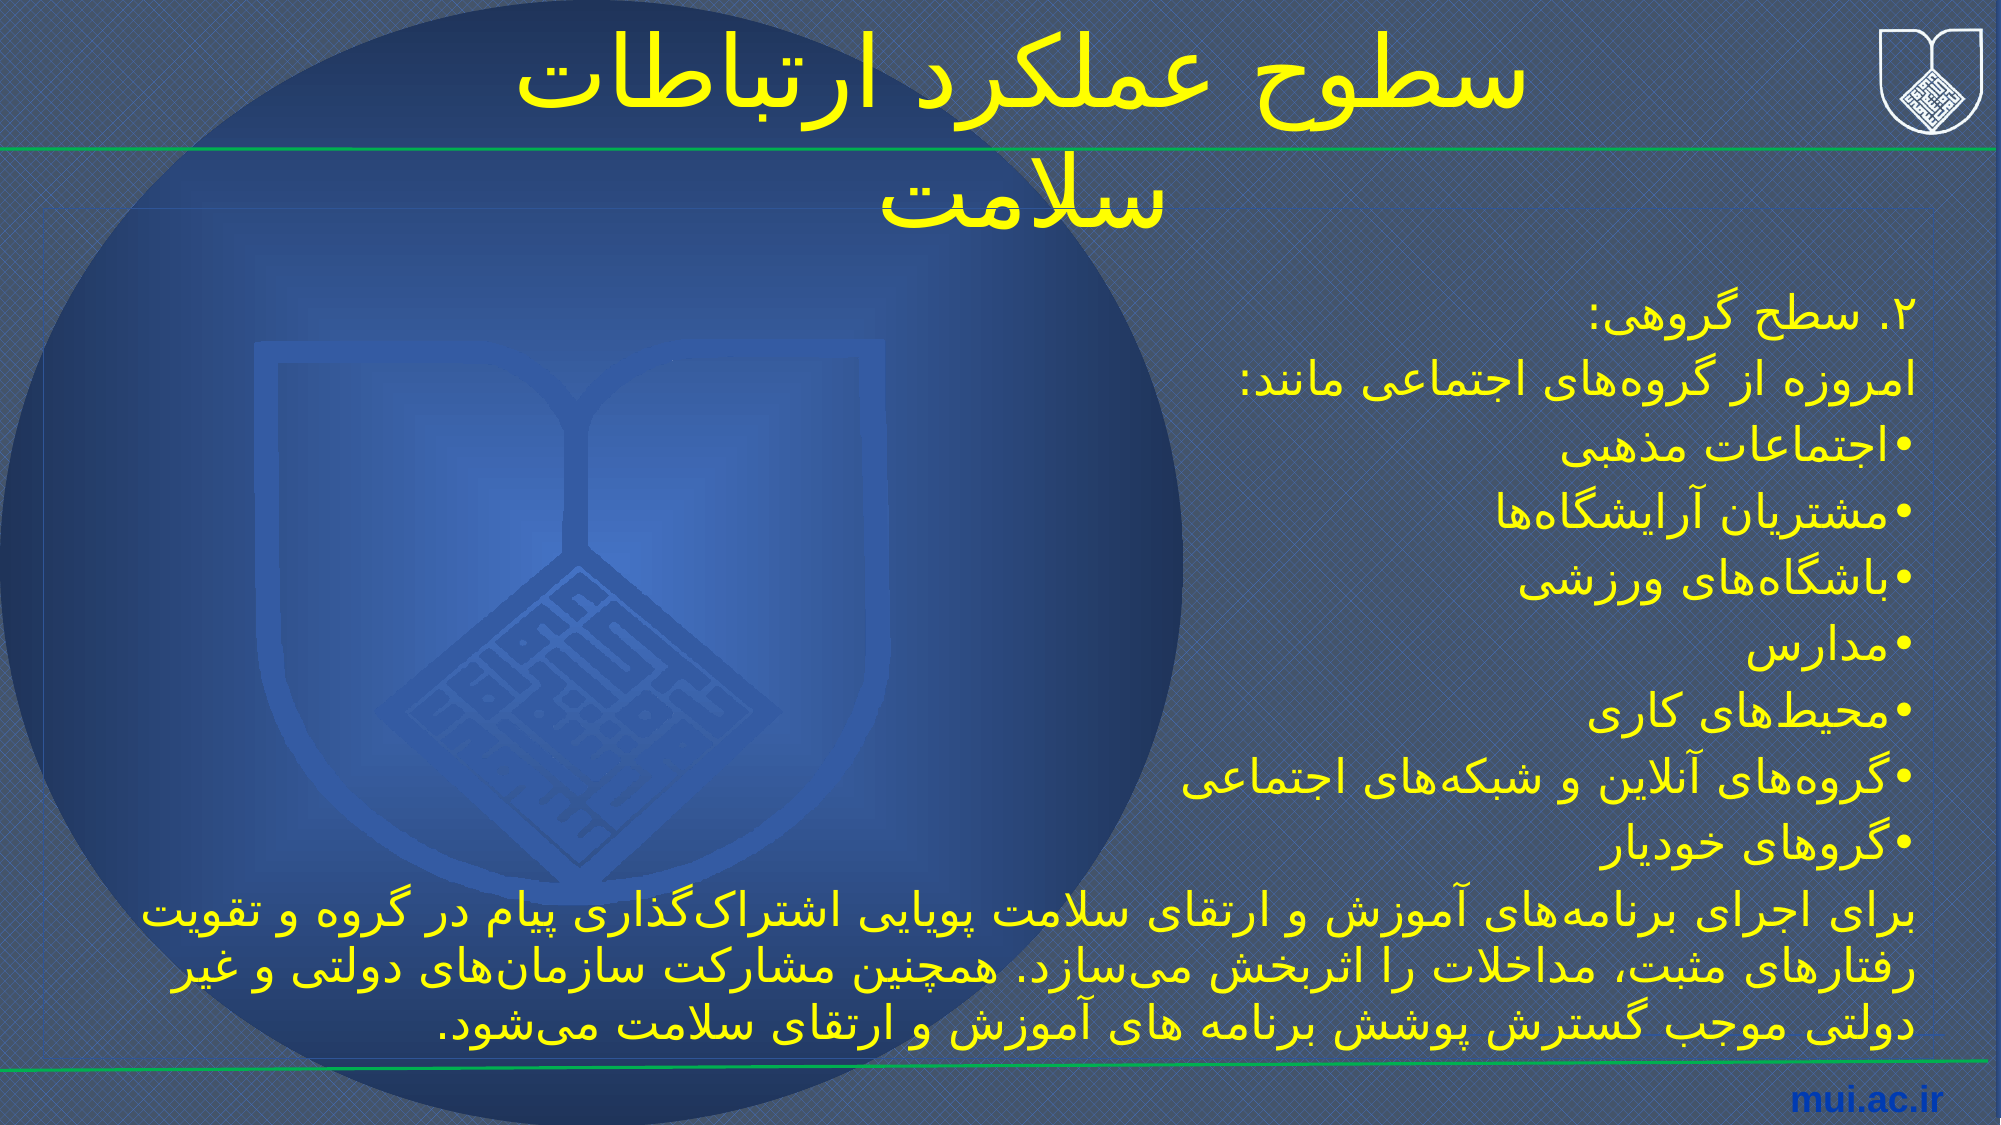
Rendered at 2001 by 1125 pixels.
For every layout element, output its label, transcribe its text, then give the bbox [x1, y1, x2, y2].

list ۲. سطح گروهی: امروزه از گروه‌های اجتماعی مانند: • اجتماعات مذهبی • مشتریان آرایشگاه‌ها • باشگاه‌های ورزشی • مدارس • محیط‌های کاری • گروه‌های آنلاین و شبکه‌های اجتماعی • گروهای خودیار برای اجرای برنامه‌های آموزش و ارتقای سلامت پویایی اشتراک‌گذاری پیام در گروه و تقویت رفتارهای مثبت، مداخلات را اثربخش می‌سازد. همچنین مشارکت سازمان‌های دولتی و غیر دولتی موجب گسترش پوشش برنامه های آموزش و ارتقای سلامت می‌شود. [43, 208, 1934, 1059]
text_box سطوح عملکرد ارتباطات سلامت [456, 0, 1591, 117]
picture [1874, 0, 1988, 138]
